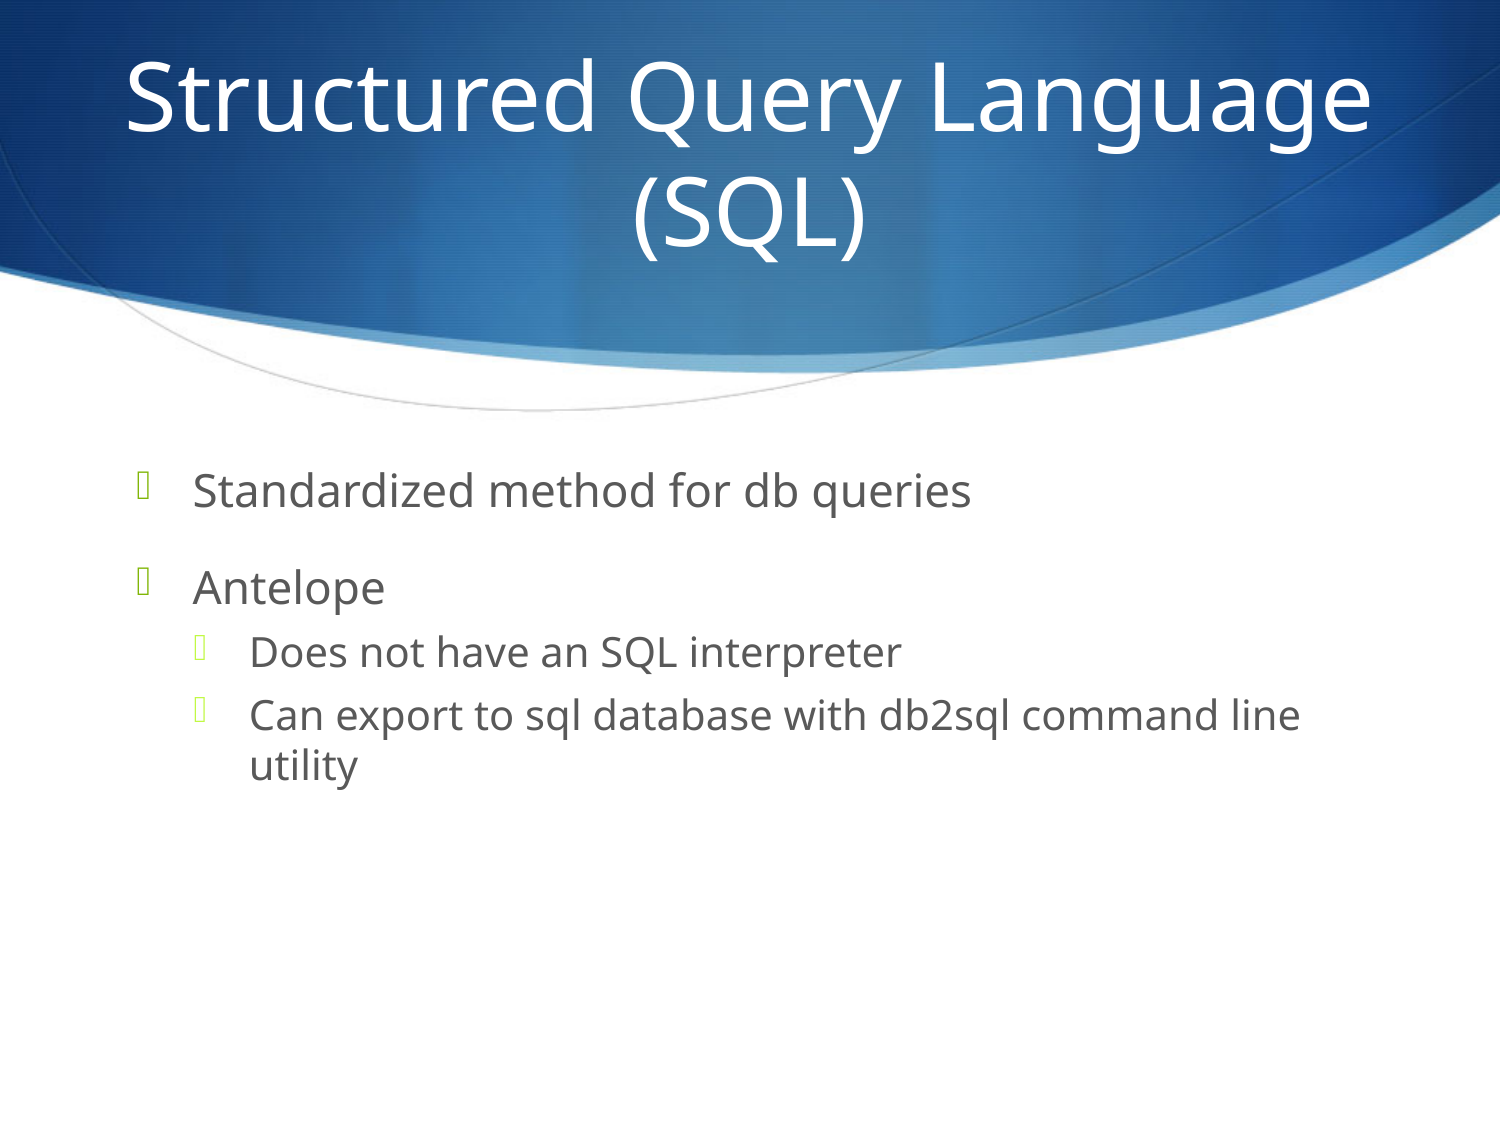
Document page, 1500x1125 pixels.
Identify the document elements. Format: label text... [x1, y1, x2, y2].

title Structured Query Language (SQL) [75, 56, 1425, 245]
picture [0, 0, 1500, 1125]
list Standardized method for db queries Antelope Does not have an SQL interpreter Can export to sql database with db2sql command line utility [121, 454, 1379, 991]
